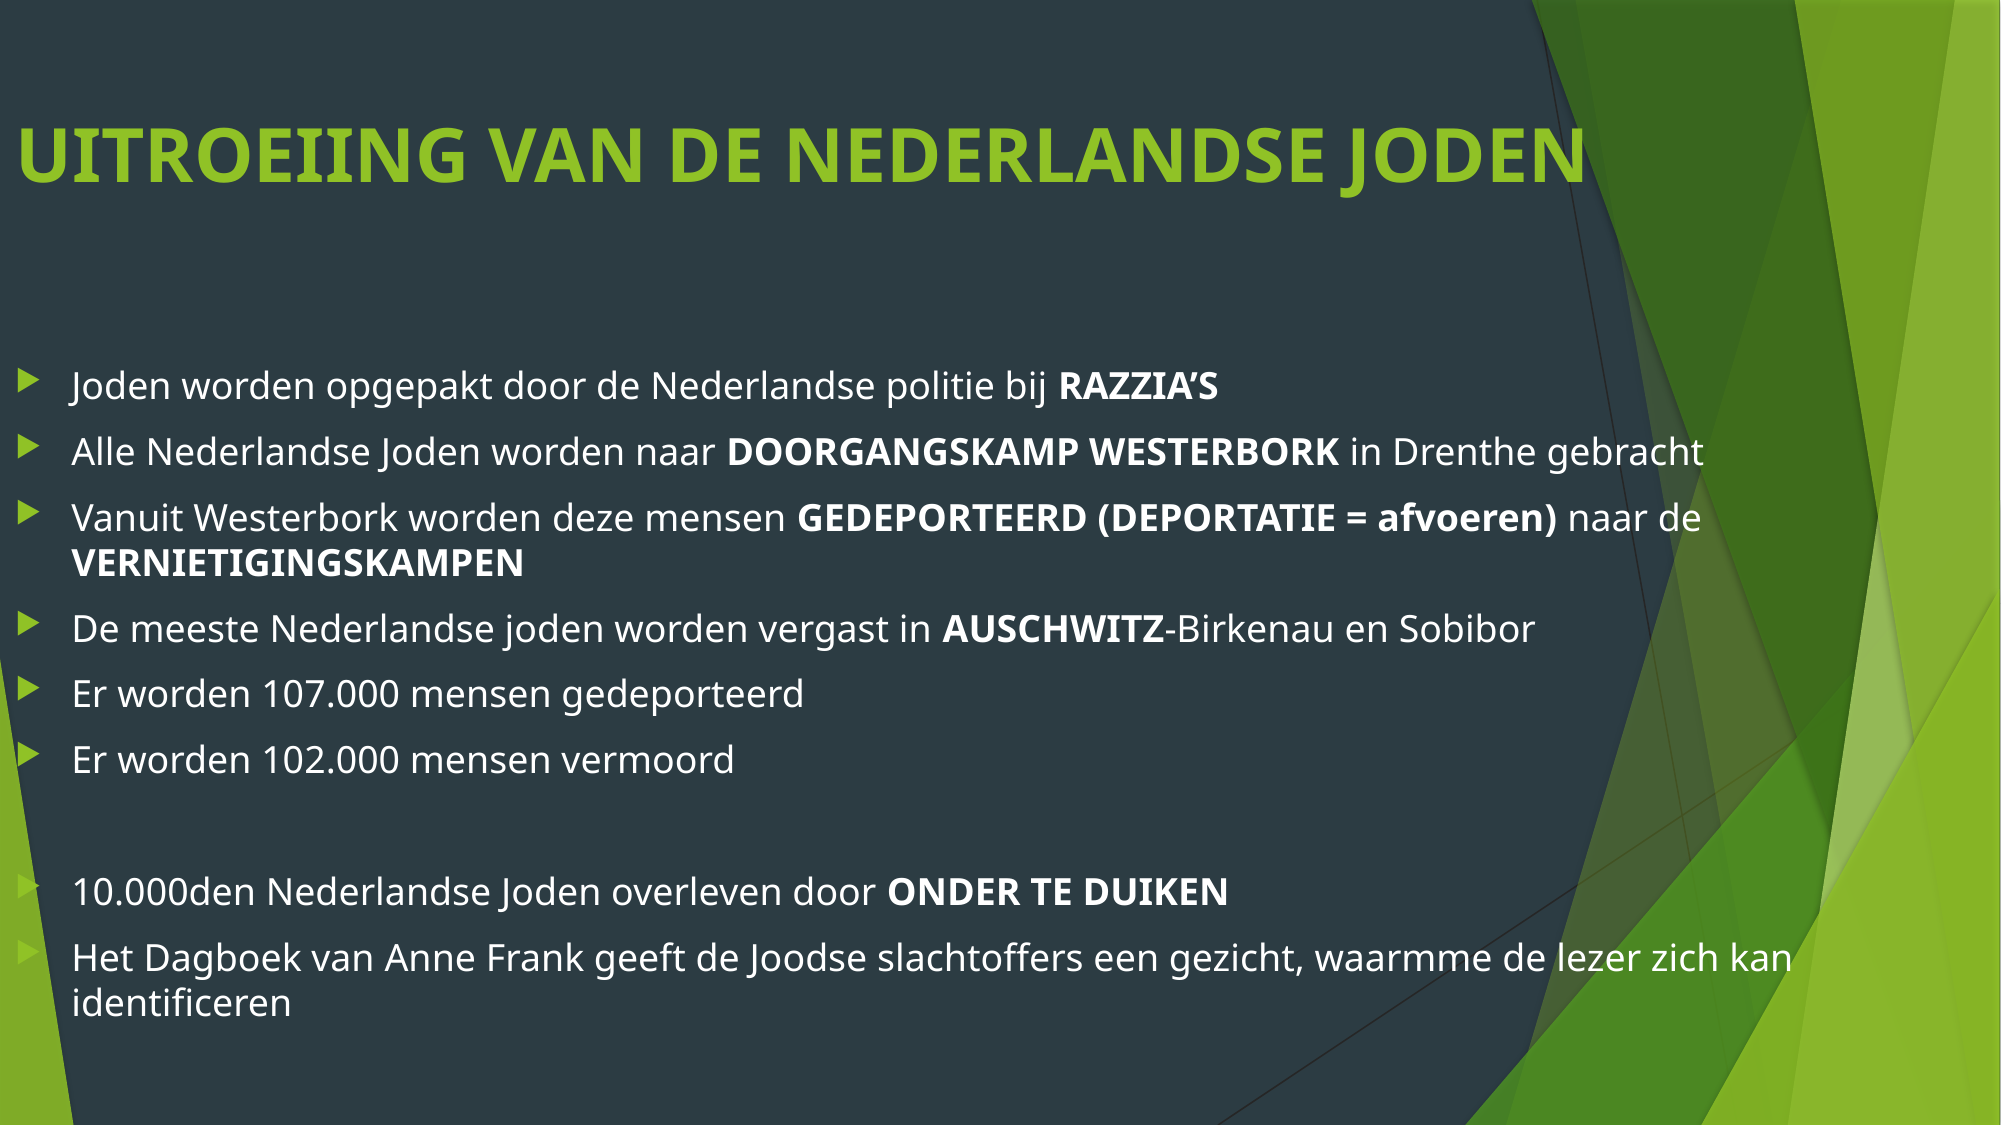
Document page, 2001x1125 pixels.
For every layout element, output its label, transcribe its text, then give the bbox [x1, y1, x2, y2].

list Joden worden opgepakt door de Nederlandse politie bij RAZZIA’S Alle Nederlandse Joden worden naar DOORGANGSKAMP WESTERBORK in Drenthe gebracht Vanuit Westerbork worden deze mensen GEDEPORTEERD (DEPORTATIE = afvoeren) naar de VERNIETIGINGSKAMPEN De meeste Nederlandse joden worden vergast in AUSCHWITZ-Birkenau en Sobibor Er worden 107.000 mensen gedeporteerd Er worden 102.000 mensen vermoord 10.000den Nederlandse Joden overleven door ONDER TE DUIKEN Het Dagboek van Anne Frank geeft de Joodse slachtoffers een gezicht, waarmme de lezer zich kan identificeren [0, 354, 2000, 1111]
title UITROEIING VAN DE NEDERLANDSE JODEN [0, 99, 1607, 317]
